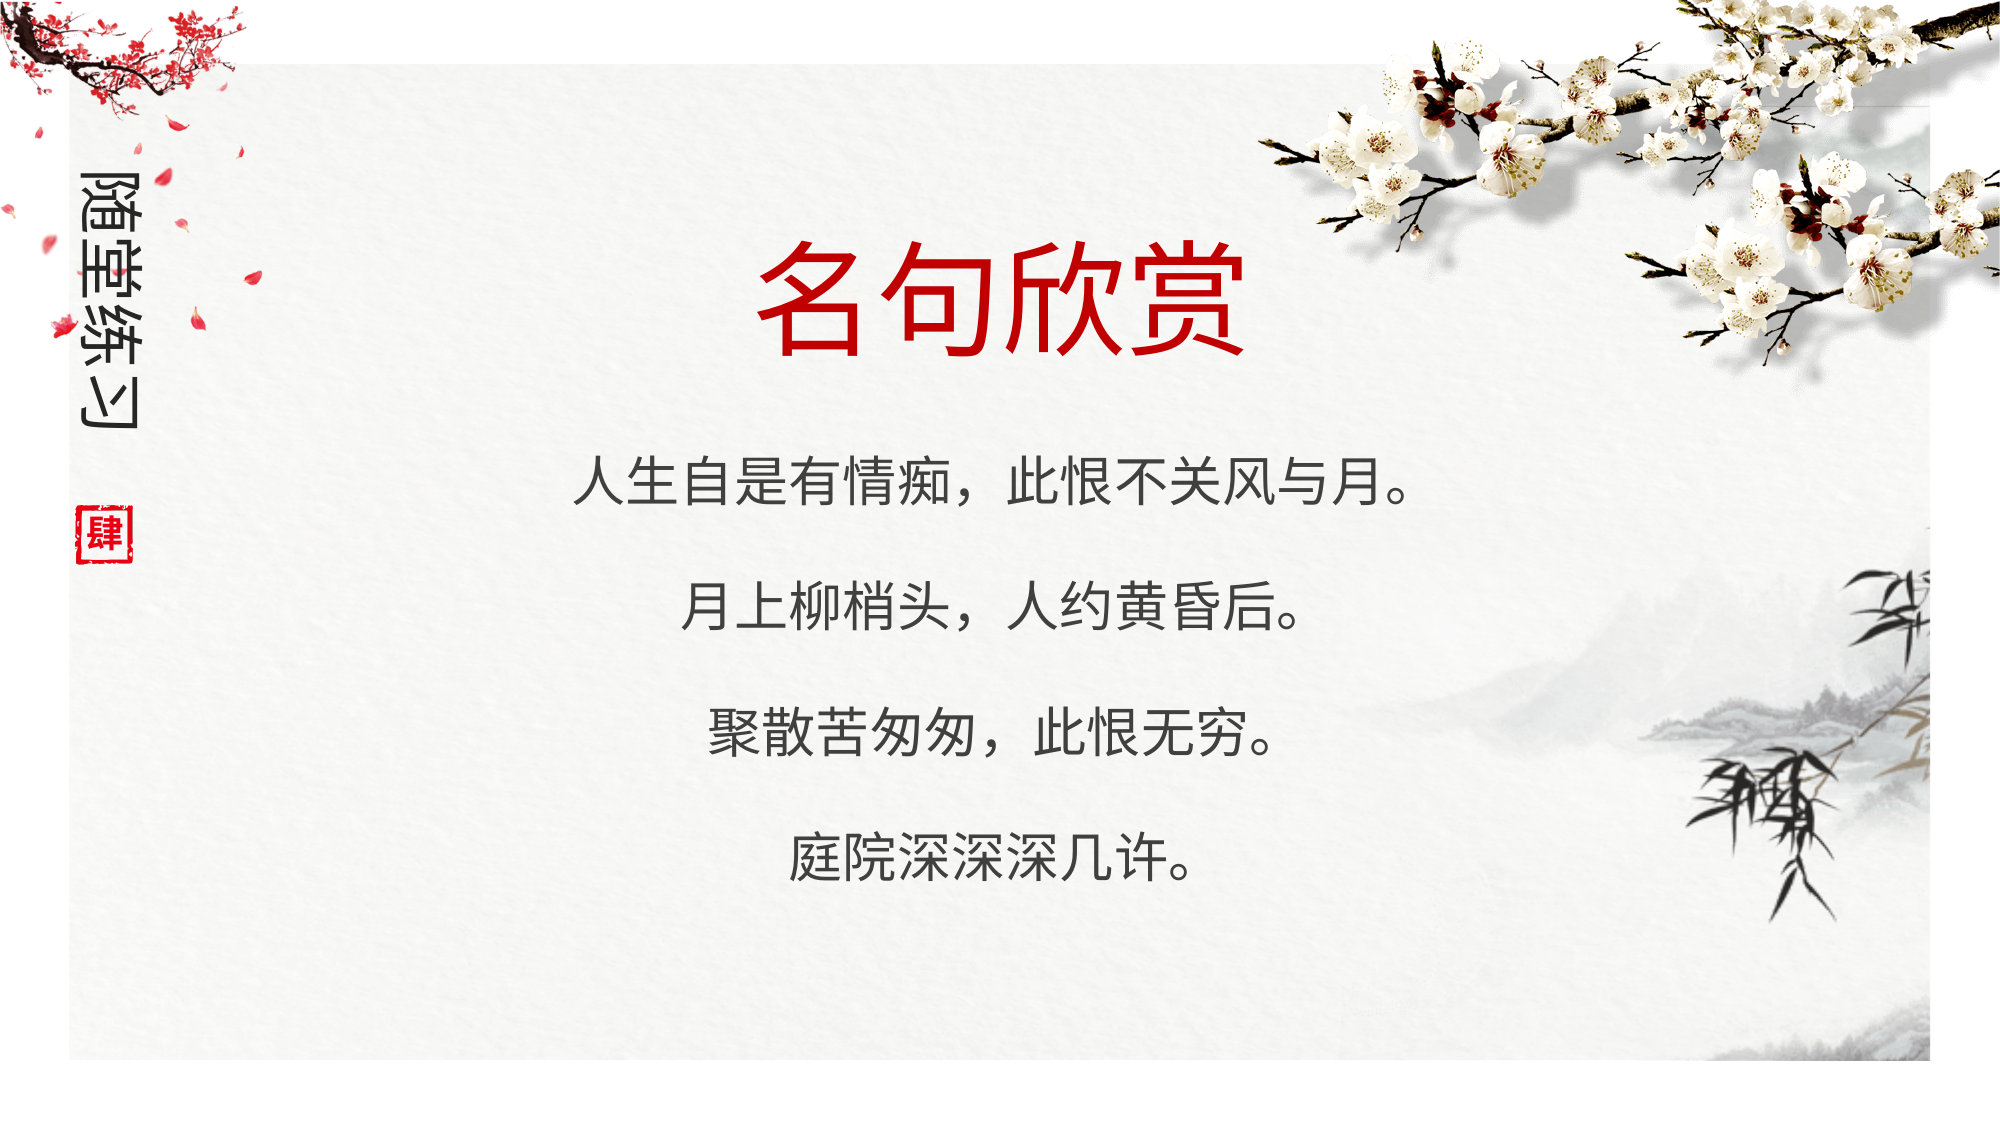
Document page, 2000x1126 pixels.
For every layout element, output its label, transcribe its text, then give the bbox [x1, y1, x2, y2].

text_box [71, 502, 140, 565]
text_box 月上柳梢头，人约黄昏后。 [665, 565, 1251, 645]
text_box 随堂练习 [50, 349, 161, 453]
text_box 人生自是有情痴，此恨不关风与月。 [556, 439, 1251, 520]
picture [0, 0, 2000, 1061]
text_box 聚散苦匆匆，此恨无穷。 [692, 690, 1319, 771]
text_box 名句欣赏 [736, 213, 1251, 379]
text_box 庭院深深深几许。 [773, 816, 1238, 897]
